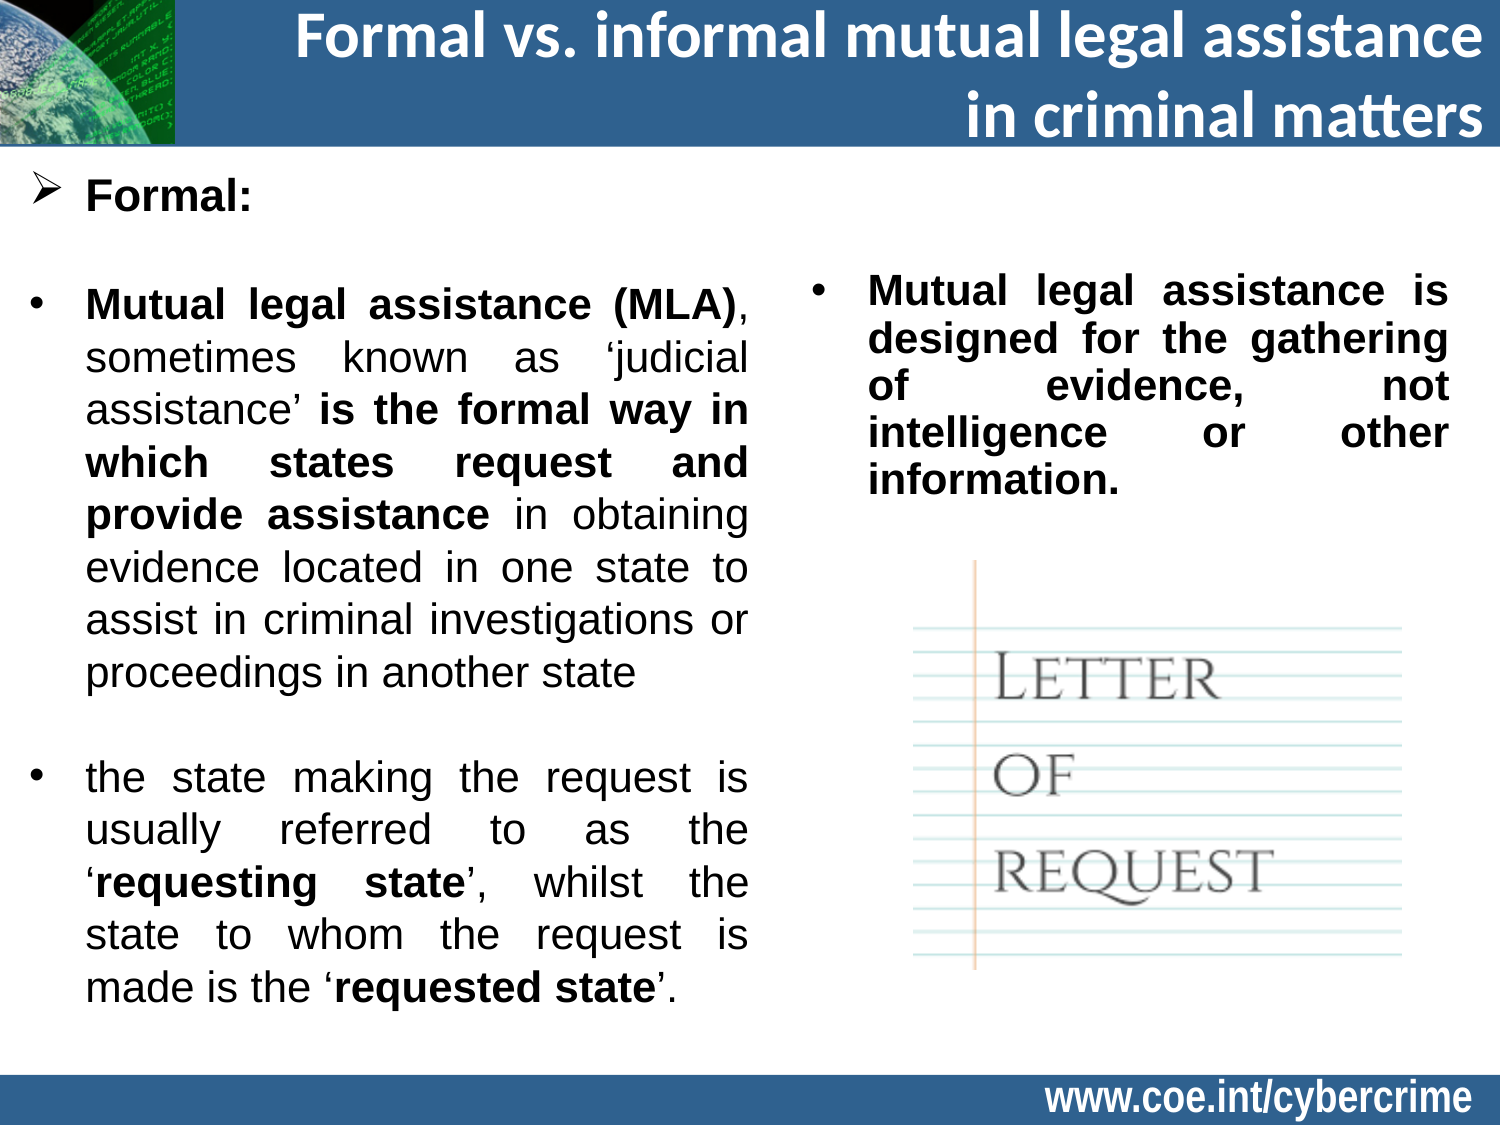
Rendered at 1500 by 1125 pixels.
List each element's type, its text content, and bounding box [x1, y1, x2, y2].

text_box [0, 1073, 1030, 1125]
text_box Formal: Mutual legal assistance (MLA), sometimes known as ‘judicial assistance’ is the formal way in which states request and provide assistance in obtaining evidence located in one state to assist in criminal investigations or proceedings in another state the state making the request is usually referred to as the ‘requesting state’, whilst the state to whom the request is made is the ‘requested state’. [14, 158, 765, 1019]
picture [0, 0, 175, 144]
text_box Formal vs. informal mutual legal assistance in criminal matters [177, 0, 1500, 149]
picture [913, 560, 1402, 971]
text_box Mutual legal assistance is designed for the gathering of evidence, not intelligence or other information. [796, 260, 1465, 512]
text_box www.coe.int/cybercrime [1030, 1059, 1500, 1125]
